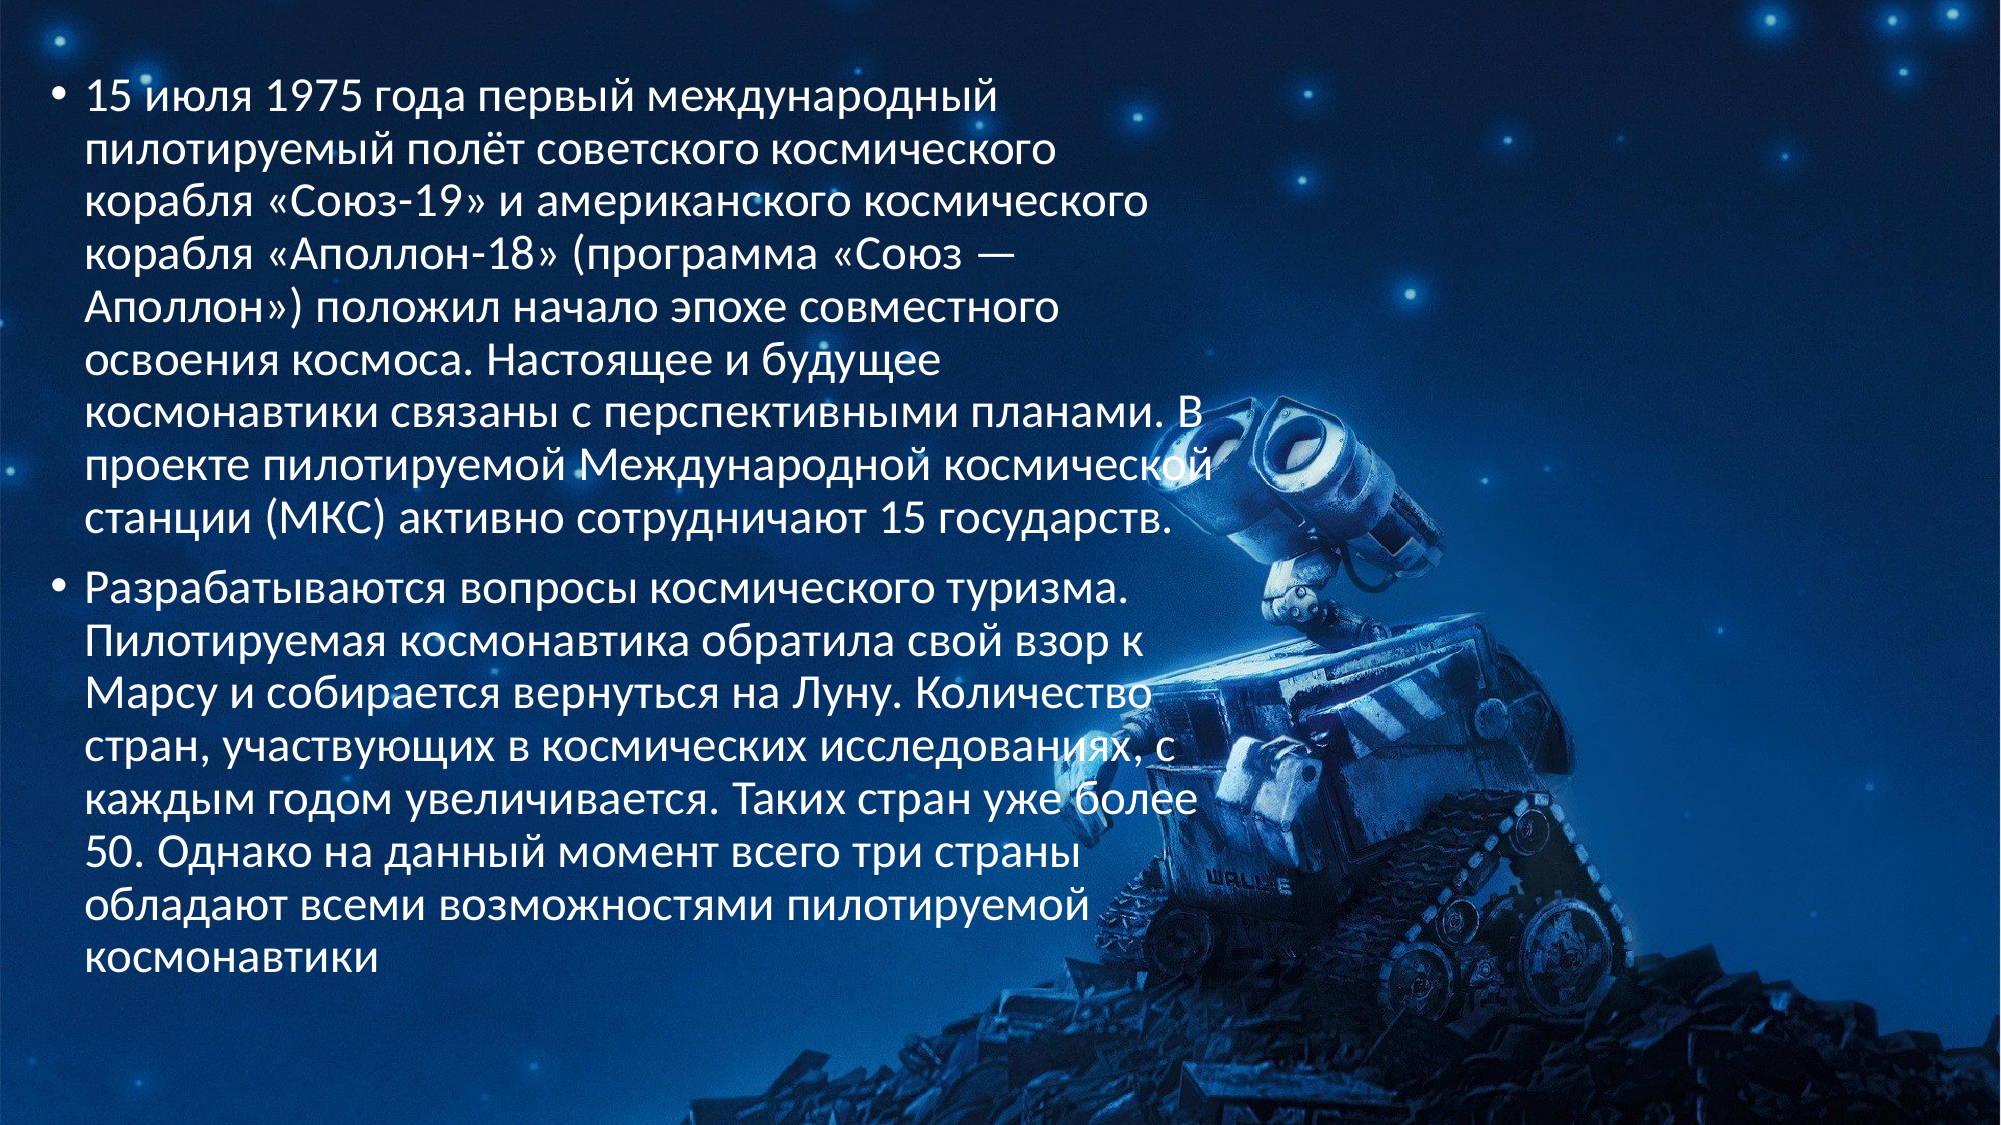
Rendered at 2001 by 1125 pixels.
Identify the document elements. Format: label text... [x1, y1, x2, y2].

list 15 июля 1975 года первый международный пилотируемый полёт советского космического корабля «Союз-19» и американского космического корабля «Аполлон-18» (программа «Союз — Аполлон») положил начало эпохе совместного освоения космоса. Настоящее и будущее космонавтики связаны с перспективными планами. В проекте пилотируемой Международной космической станции (МКС) активно сотрудничают 15 государств. Разрабатываются вопросы космического туризма. Пилотируемая космонавтика обратила свой взор к Марсу и собирается вернуться на Луну. Количество стран, участвующих в космических исследованиях, с каждым годом увеличивается. Таких стран уже более 50. Однако на данный момент всего три страны обладают всеми возможностями пилотируемой космонавтики [35, 61, 1231, 1014]
picture [0, 0, 2001, 1125]
